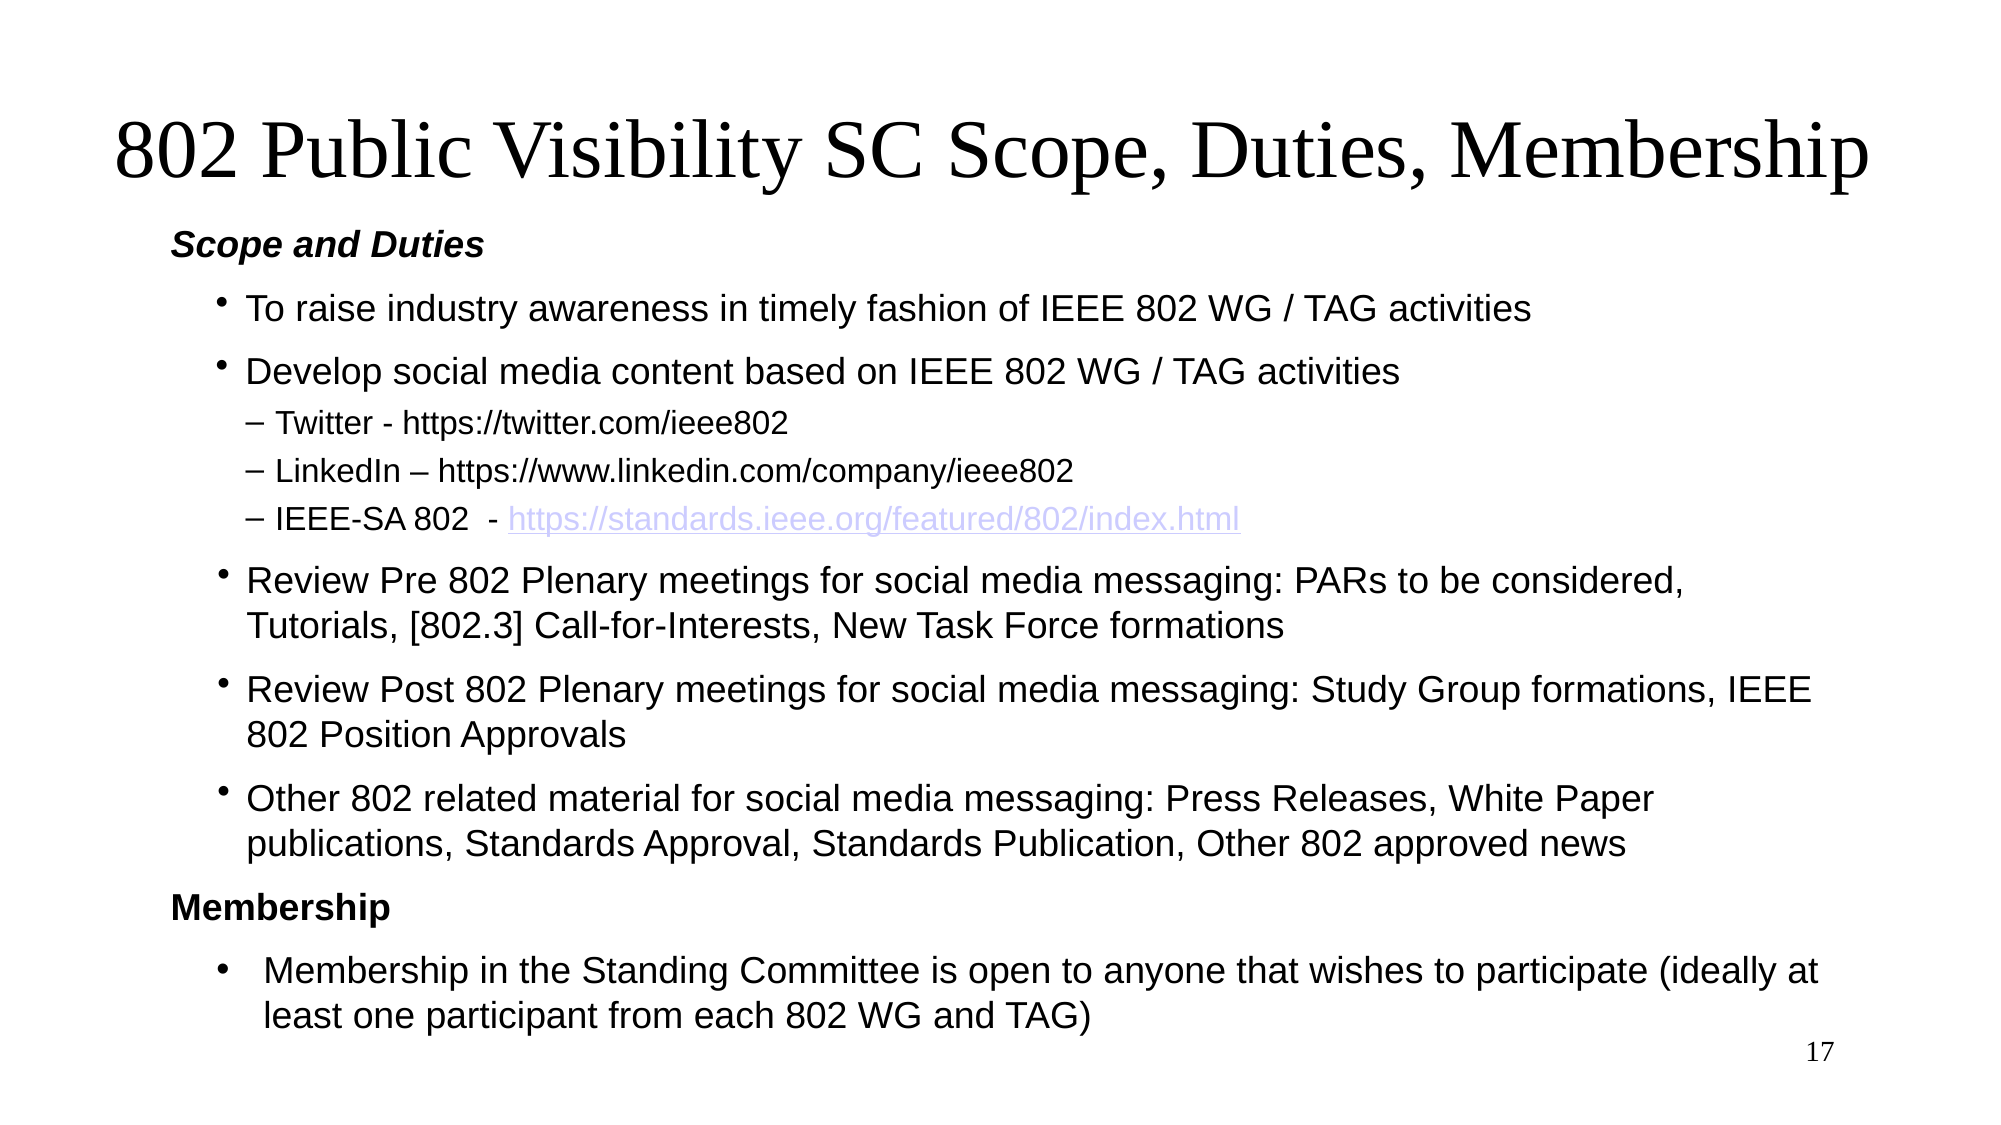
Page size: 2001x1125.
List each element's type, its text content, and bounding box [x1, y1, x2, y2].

slide_number 17 [1433, 1024, 1851, 1101]
list Scope and Duties To raise industry awareness in timely fashion of IEEE 802 WG / TAG activities Develop social media content based on IEEE 802 WG / TAG activities Twitter - https://twitter.com/ieee802 LinkedIn – https://www.linkedin.com/company/ieee802 IEEE-SA 802 - https://standards.ieee.org/featured/802/index.html Review Pre 802 Plenary meetings for social media messaging: PARs to be considered, Tutorials, [802.3] Call-for-Interests, New Task Force formations Review Post 802 Plenary meetings for social media messaging: Study Group formations, IEEE 802 Position Approvals Other 802 related material for social media messaging: Press Releases, White Paper publications, Standards Approval, Standards Publication, Other 802 approved news Membership Membership in the Standing Committee is open to anyone that wishes to participate (ideally at least one participant from each 802 WG and TAG) [154, 212, 1856, 888]
title 802 Public Visibility SC Scope, Duties, Membership [12, 49, 1976, 238]
